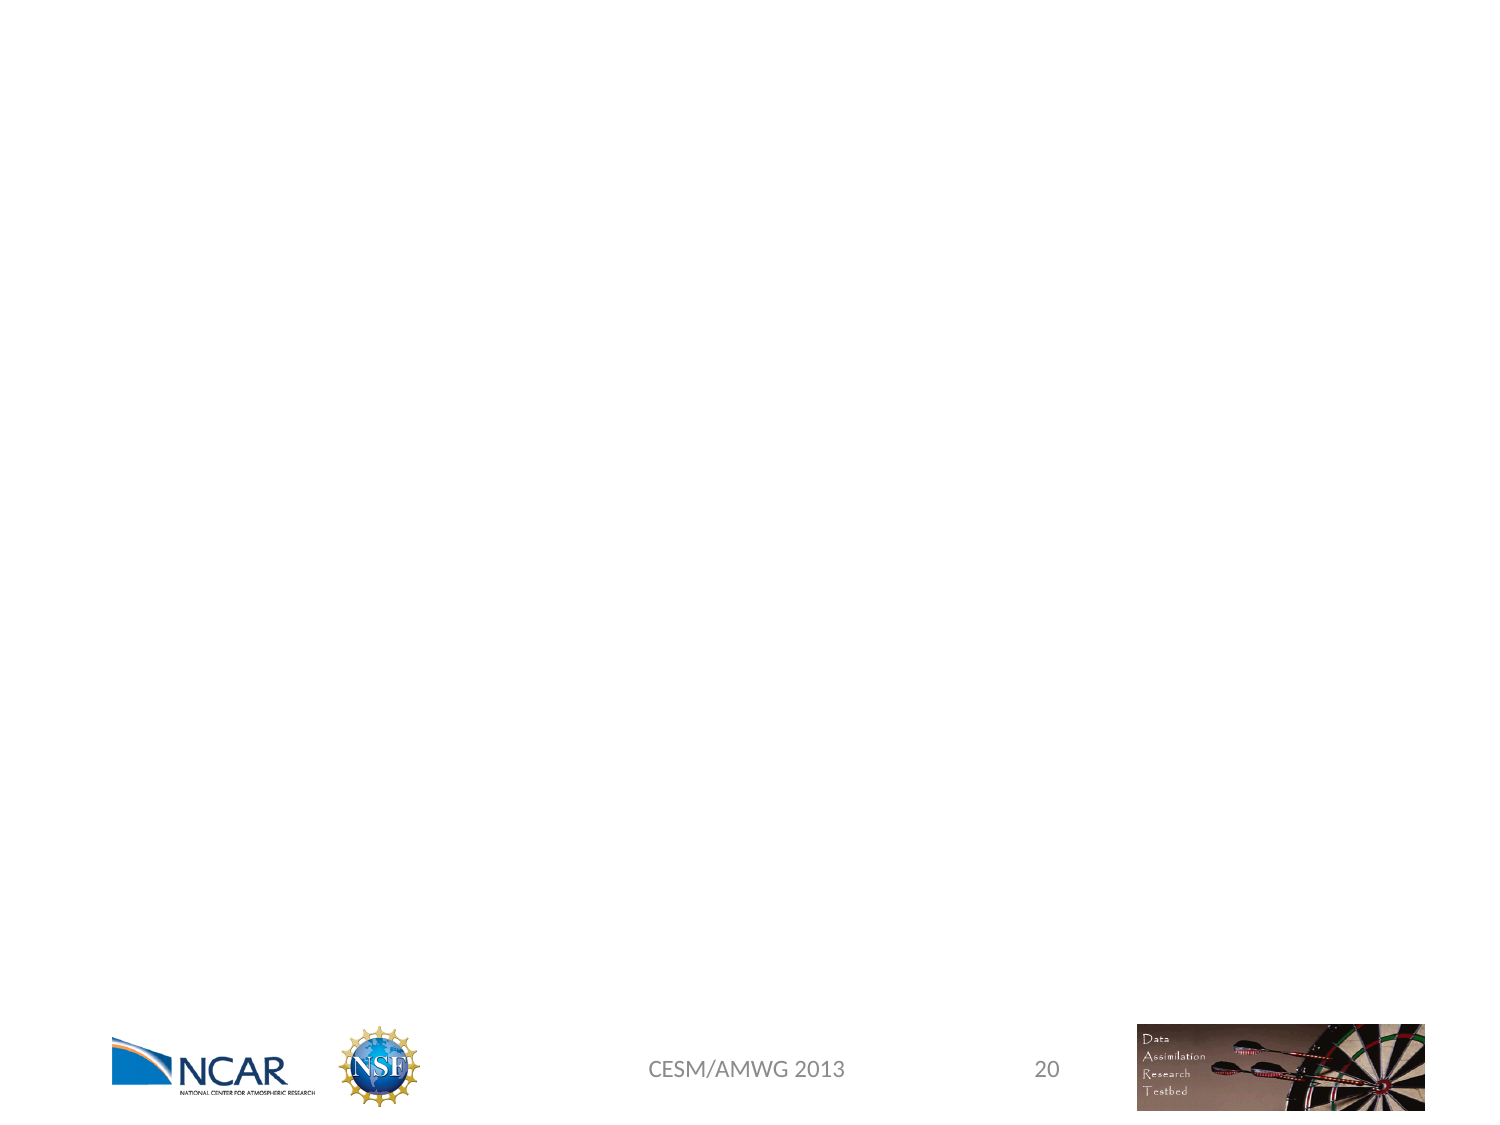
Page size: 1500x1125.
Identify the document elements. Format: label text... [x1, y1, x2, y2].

picture [112, 1037, 315, 1095]
footer CESM/AMWG 2013 [602, 1037, 892, 1098]
picture [1137, 1024, 1425, 1111]
slide_number 20 [1002, 1037, 1075, 1098]
picture [337, 1024, 421, 1108]
